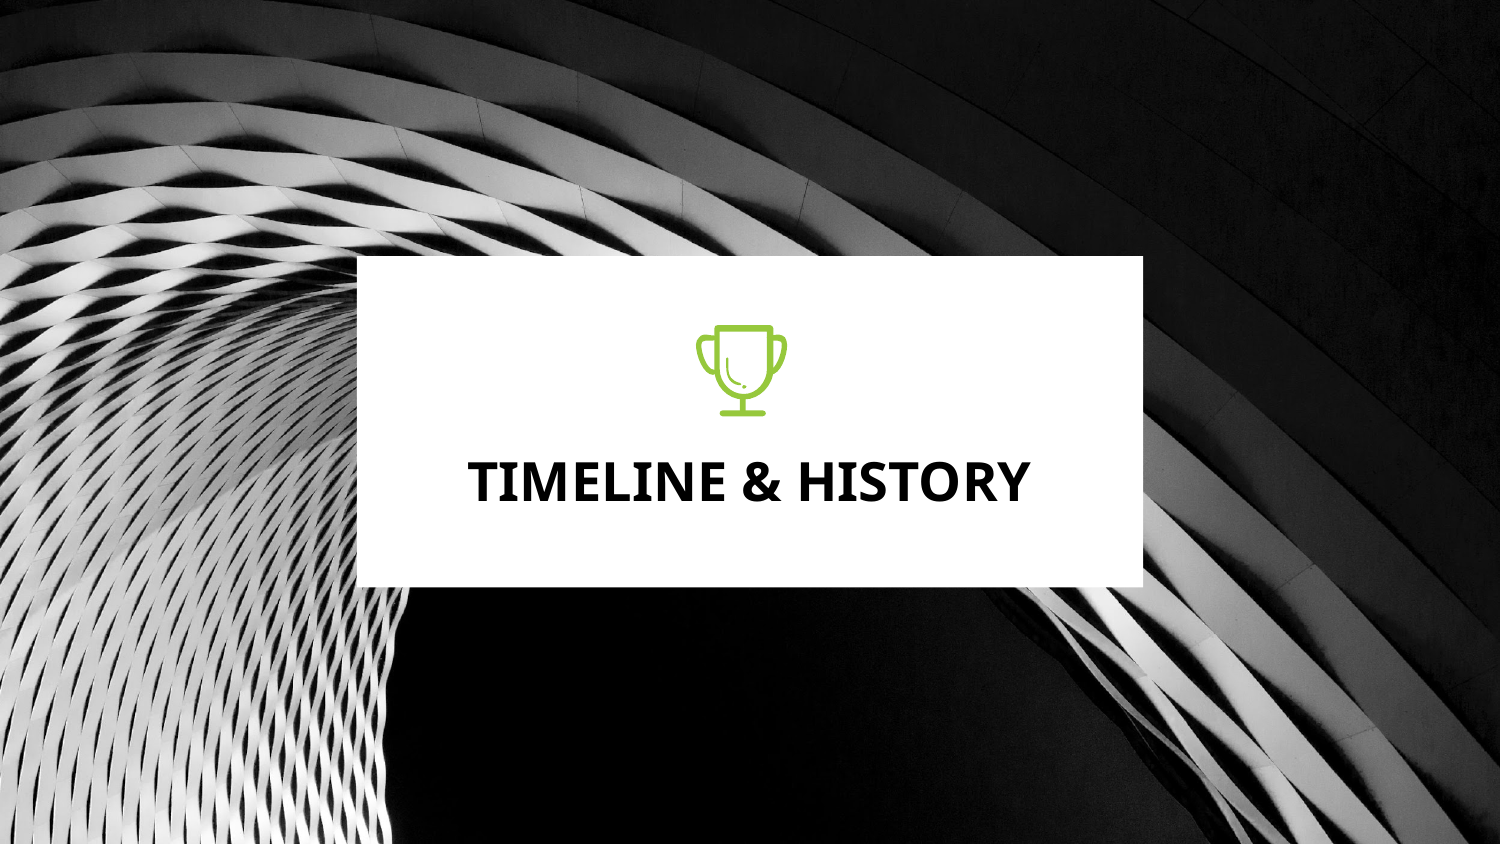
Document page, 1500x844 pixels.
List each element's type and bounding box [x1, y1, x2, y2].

picture [0, 0, 1500, 844]
text_box [695, 324, 788, 417]
